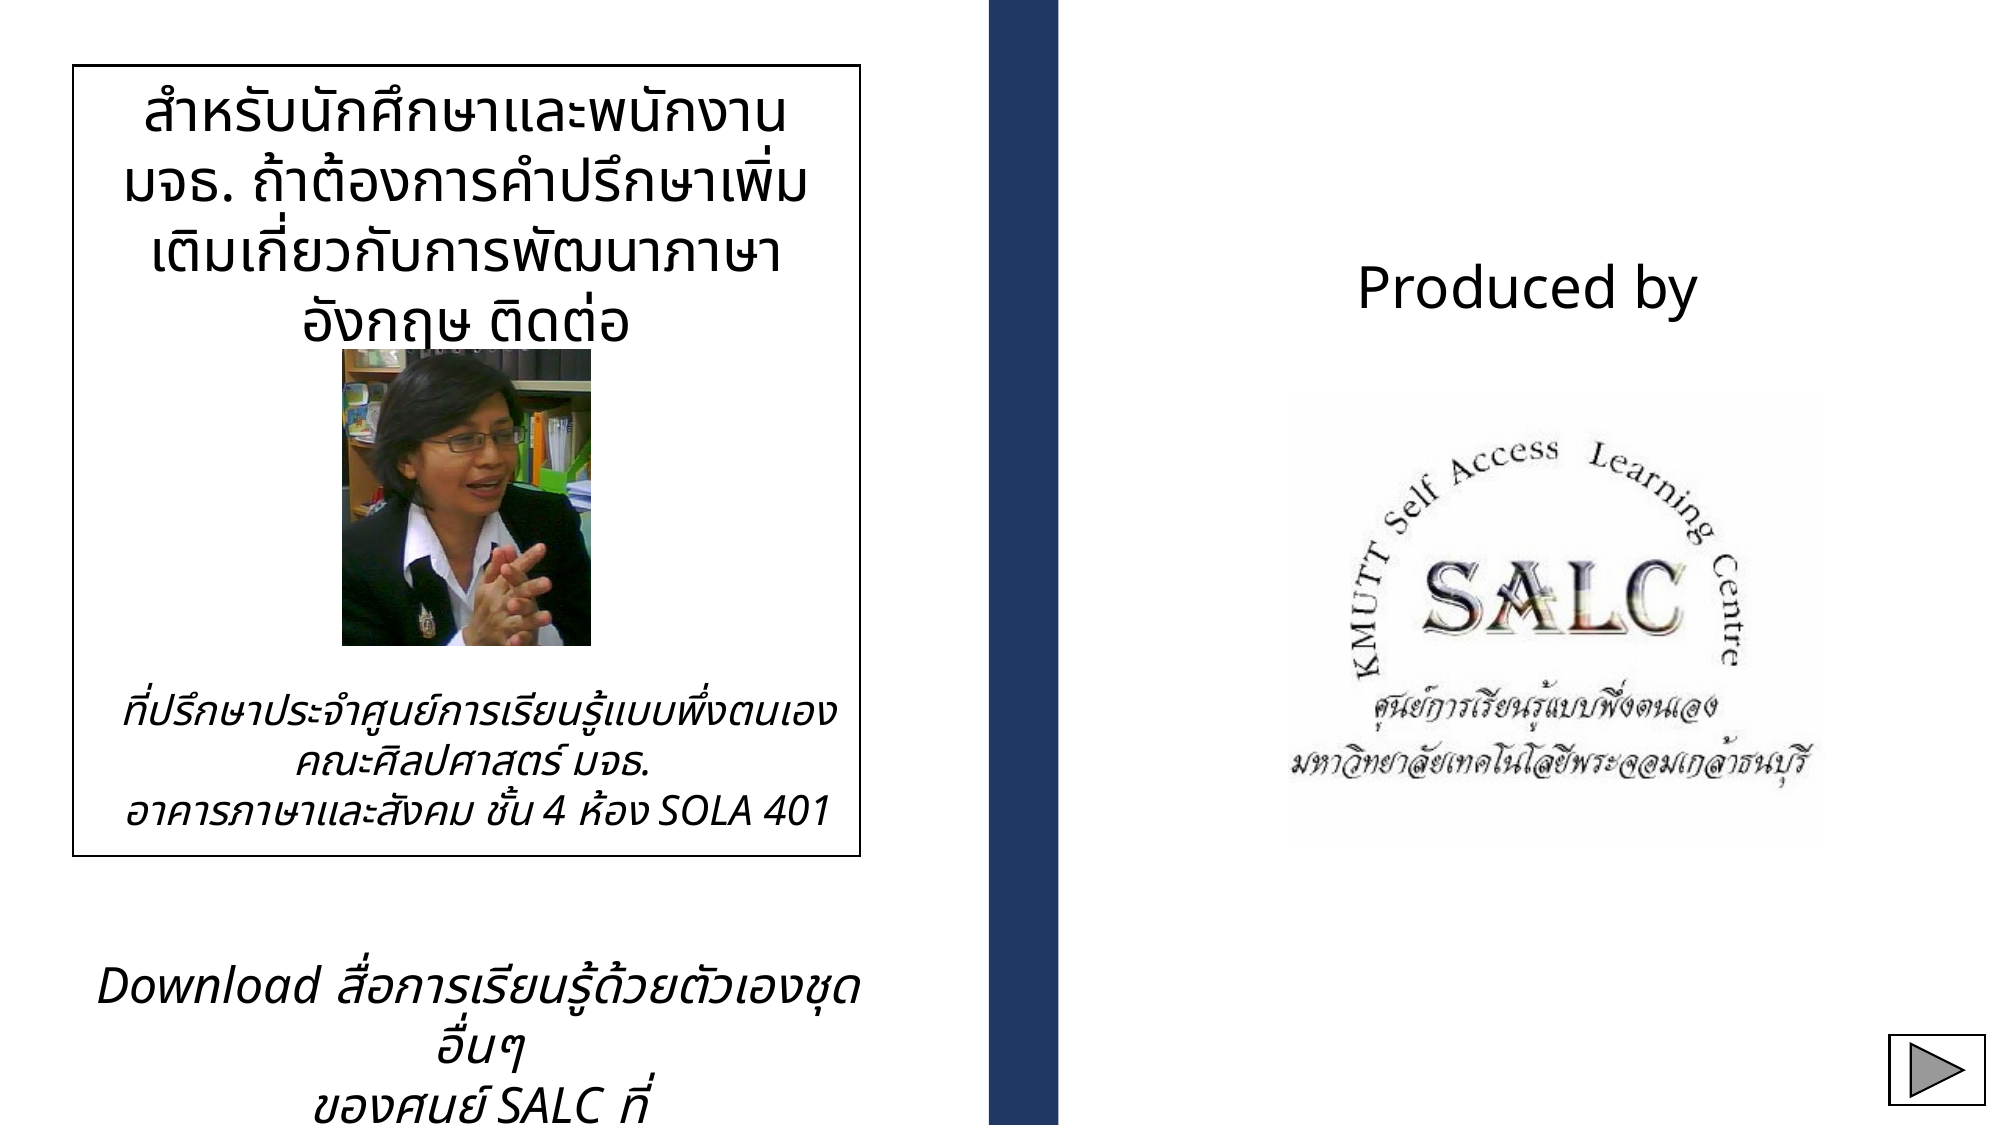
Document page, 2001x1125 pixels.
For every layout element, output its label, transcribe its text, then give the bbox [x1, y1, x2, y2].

picture [342, 349, 591, 646]
text_box สำหรับนักศึกษาและพนักงาน มจธ. ถ้าต้องการคำปรึกษาเพิ่มเติมเกี่ยวกับการพัฒนาภาษาอังกฤษ ติดต่อ [72, 64, 861, 857]
table_header Produced by [1316, 237, 1739, 333]
text_box ที่ปรึกษาประจำศูนย์การเรียนรู้แบบพึ่งตนเอง คณะศิลปศาสตร์ มจธ. อาคารภาษาและสังคม ชั้น 4 ห้อง SOLA 401 Download สื่อการเรียนรู้ด้วยตัวเองชุดอื่นๆ ของศูนย์ SALC ที่ http://kmuttsalc.wikispaces.com [77, 676, 879, 1125]
picture [1288, 395, 1825, 843]
text_box [1888, 1034, 1986, 1106]
text_box [988, 0, 1059, 1125]
